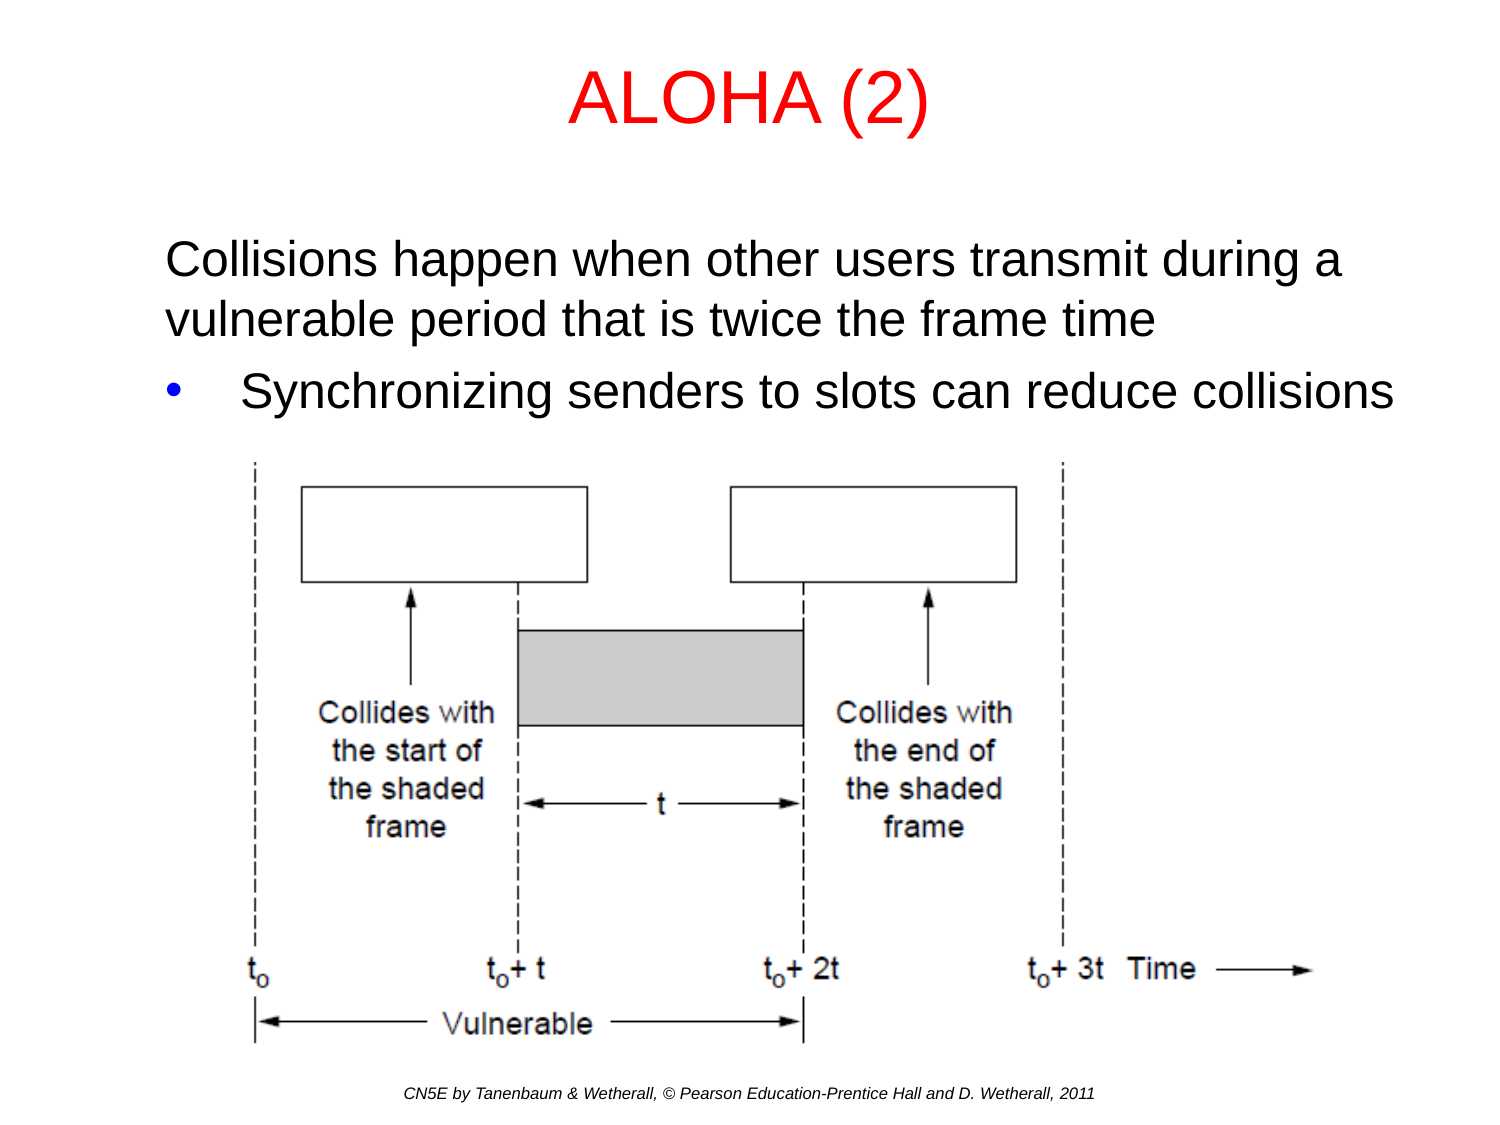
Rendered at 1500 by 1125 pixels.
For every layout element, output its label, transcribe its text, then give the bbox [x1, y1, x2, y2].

picture [220, 462, 1341, 1067]
title ALOHA (2) [0, 0, 1500, 188]
footer CN5E by Tanenbaum & Wetherall, © Pearson Education-Prentice Hall and D. Wetherall, 2011 [0, 1074, 1500, 1125]
list Collisions happen when other users transmit during a vulnerable period that is twice the frame time Synchronizing senders to slots can reduce collisions [149, 218, 1429, 974]
